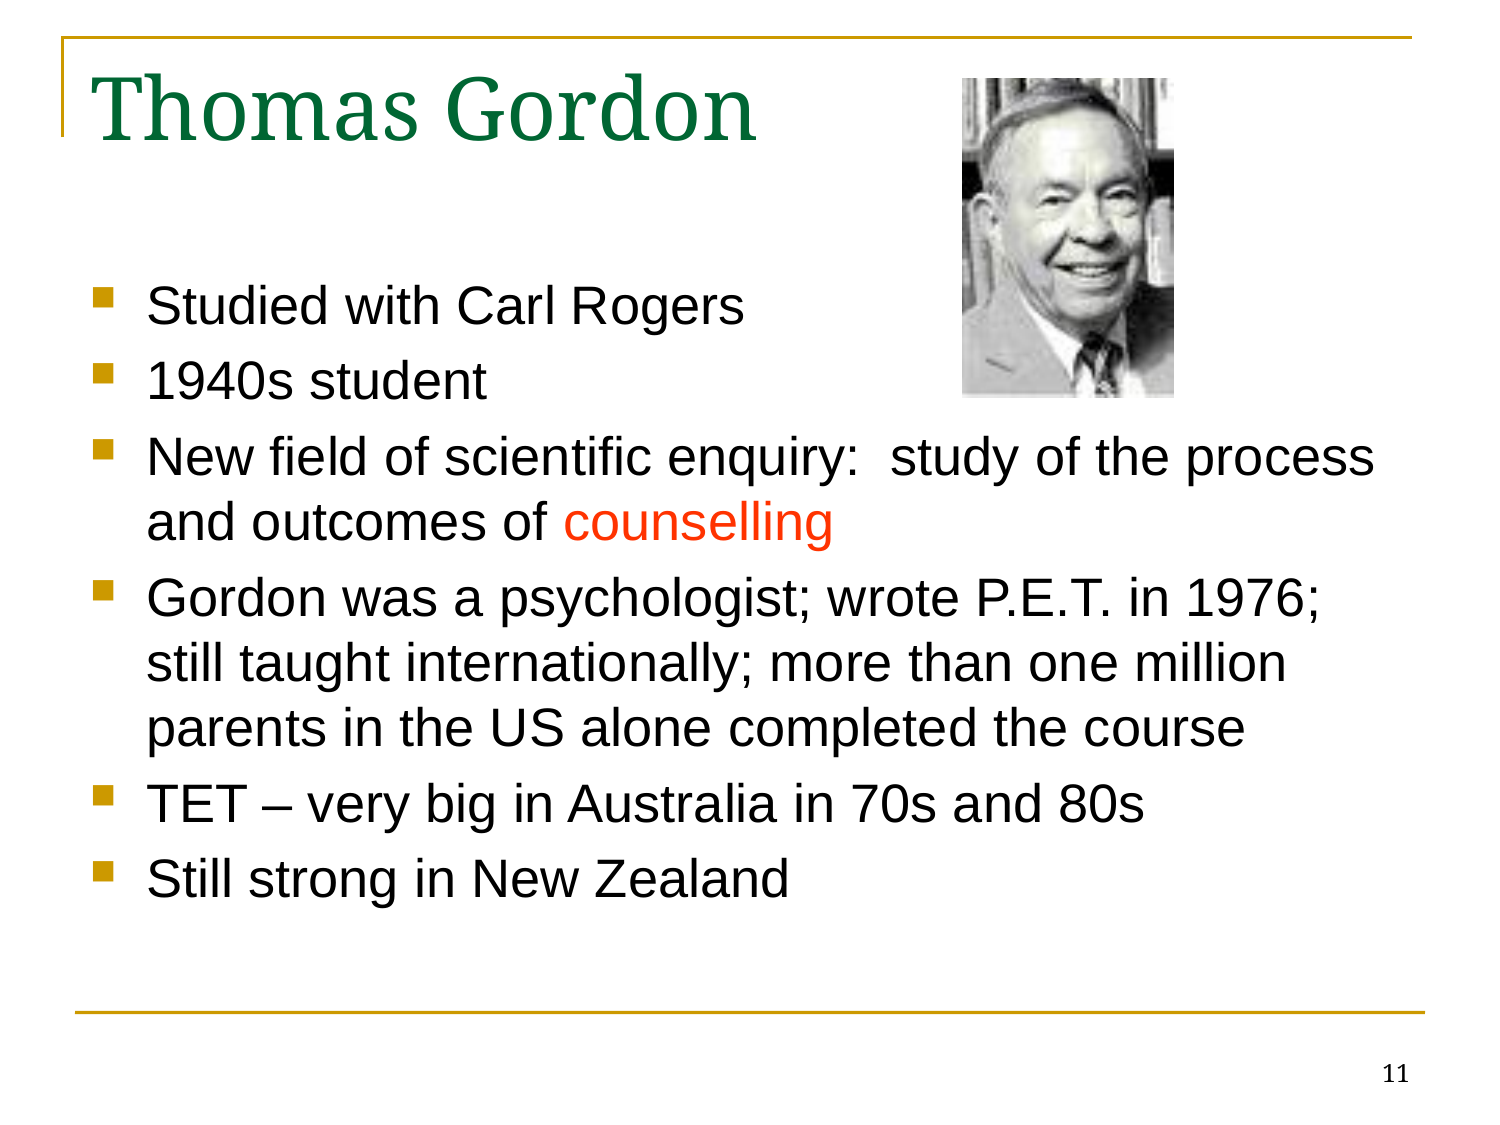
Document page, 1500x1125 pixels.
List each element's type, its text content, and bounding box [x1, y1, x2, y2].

slide_number 11 [1074, 1023, 1426, 1100]
picture [962, 77, 1175, 398]
title Thomas Gordon [74, 45, 1426, 233]
list Studied with Carl Rogers 1940s student New field of scientific enquiry: study of the process and outcomes of counselling Gordon was a psychologist; wrote P.E.T. in 1976; still taught internationally; more than one million parents in the US alone completed the course TET – very big in Australia in 70s and 80s Still strong in New Zealand [74, 262, 1426, 1006]
